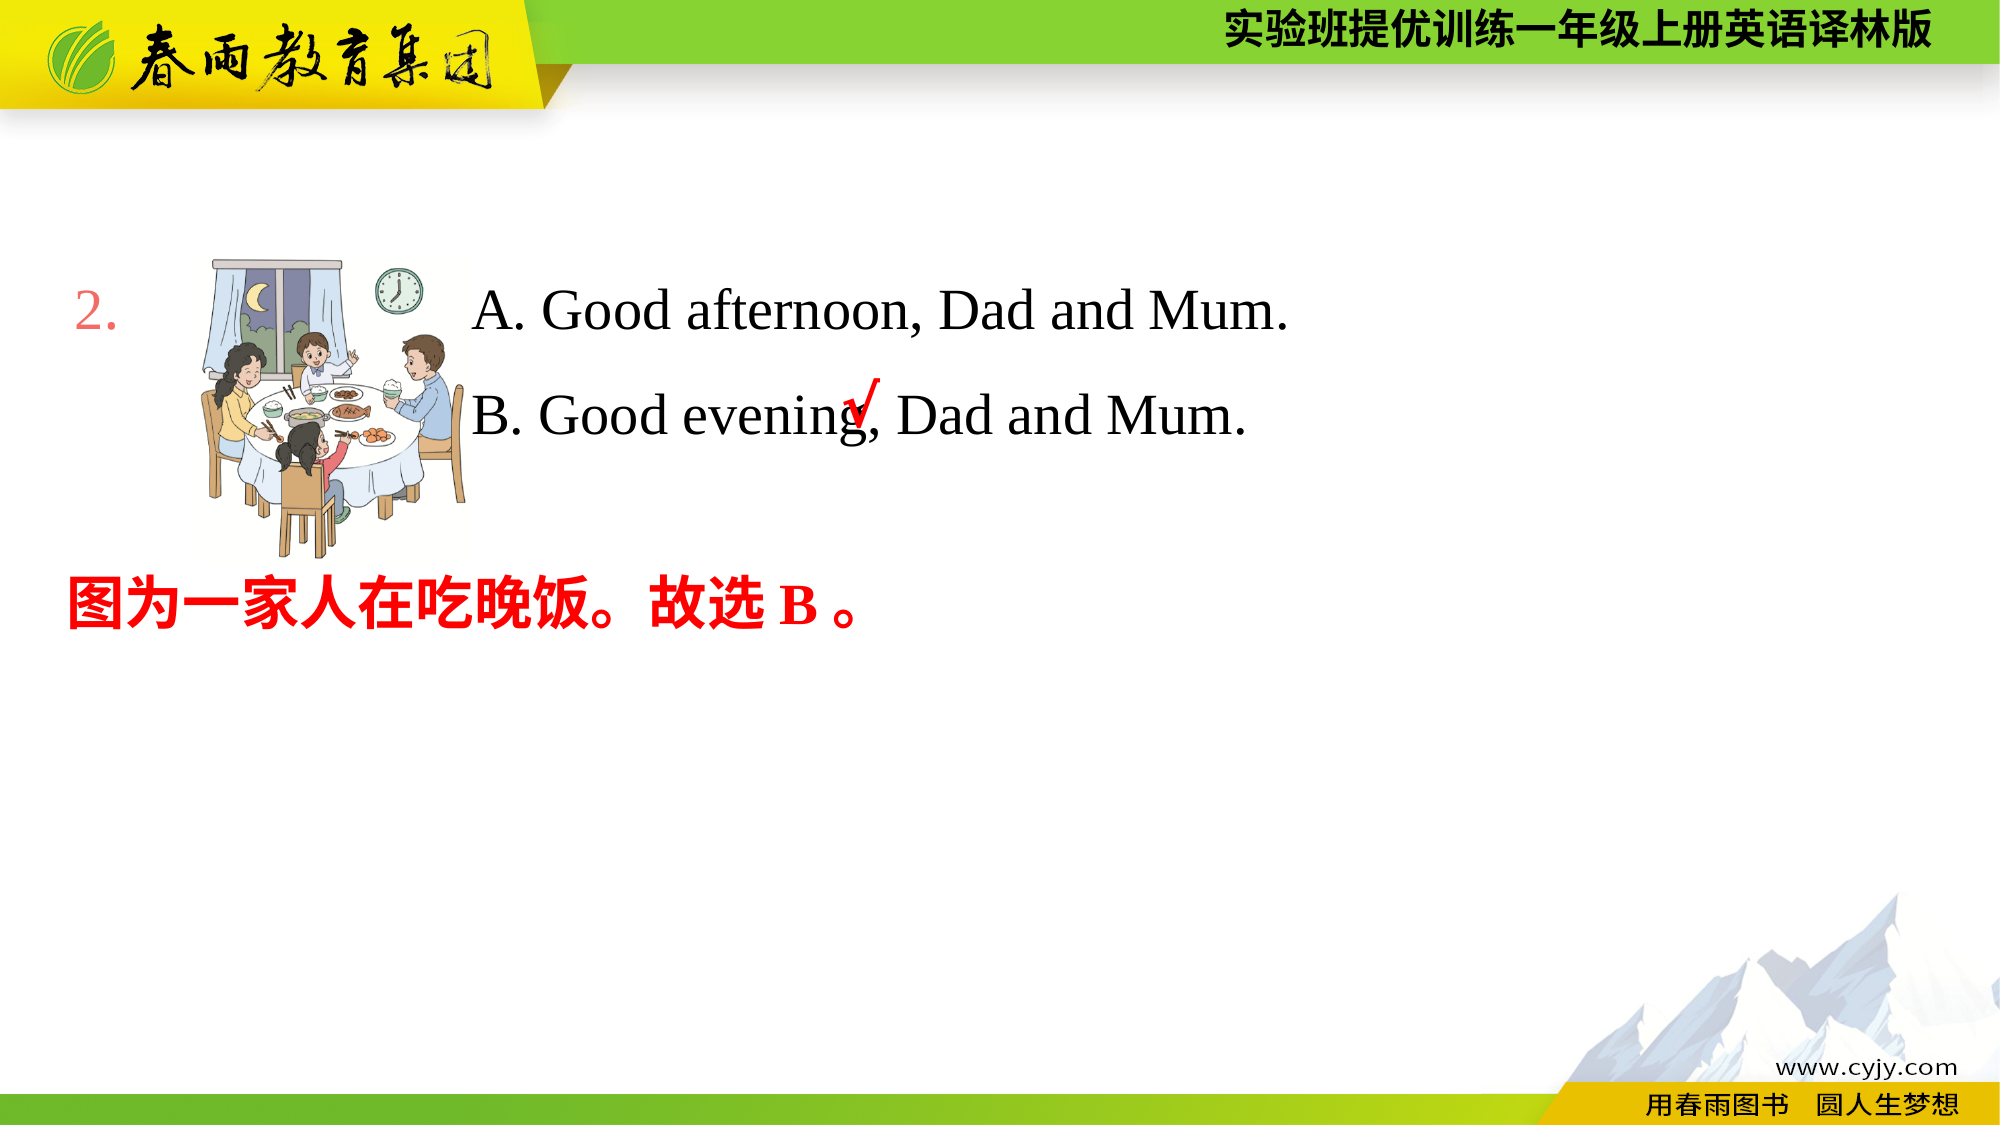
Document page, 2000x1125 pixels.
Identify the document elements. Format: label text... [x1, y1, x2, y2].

list 2. （ ）A. Good afternoon, Dad and Mum. （ ）B. Good evening, Dad and Mum. [59, 228, 1944, 443]
text_box √ [826, 361, 895, 447]
text_box 图为一家人在吃晚饭。故选B。 [51, 559, 906, 645]
picture [0, 0, 2000, 1125]
